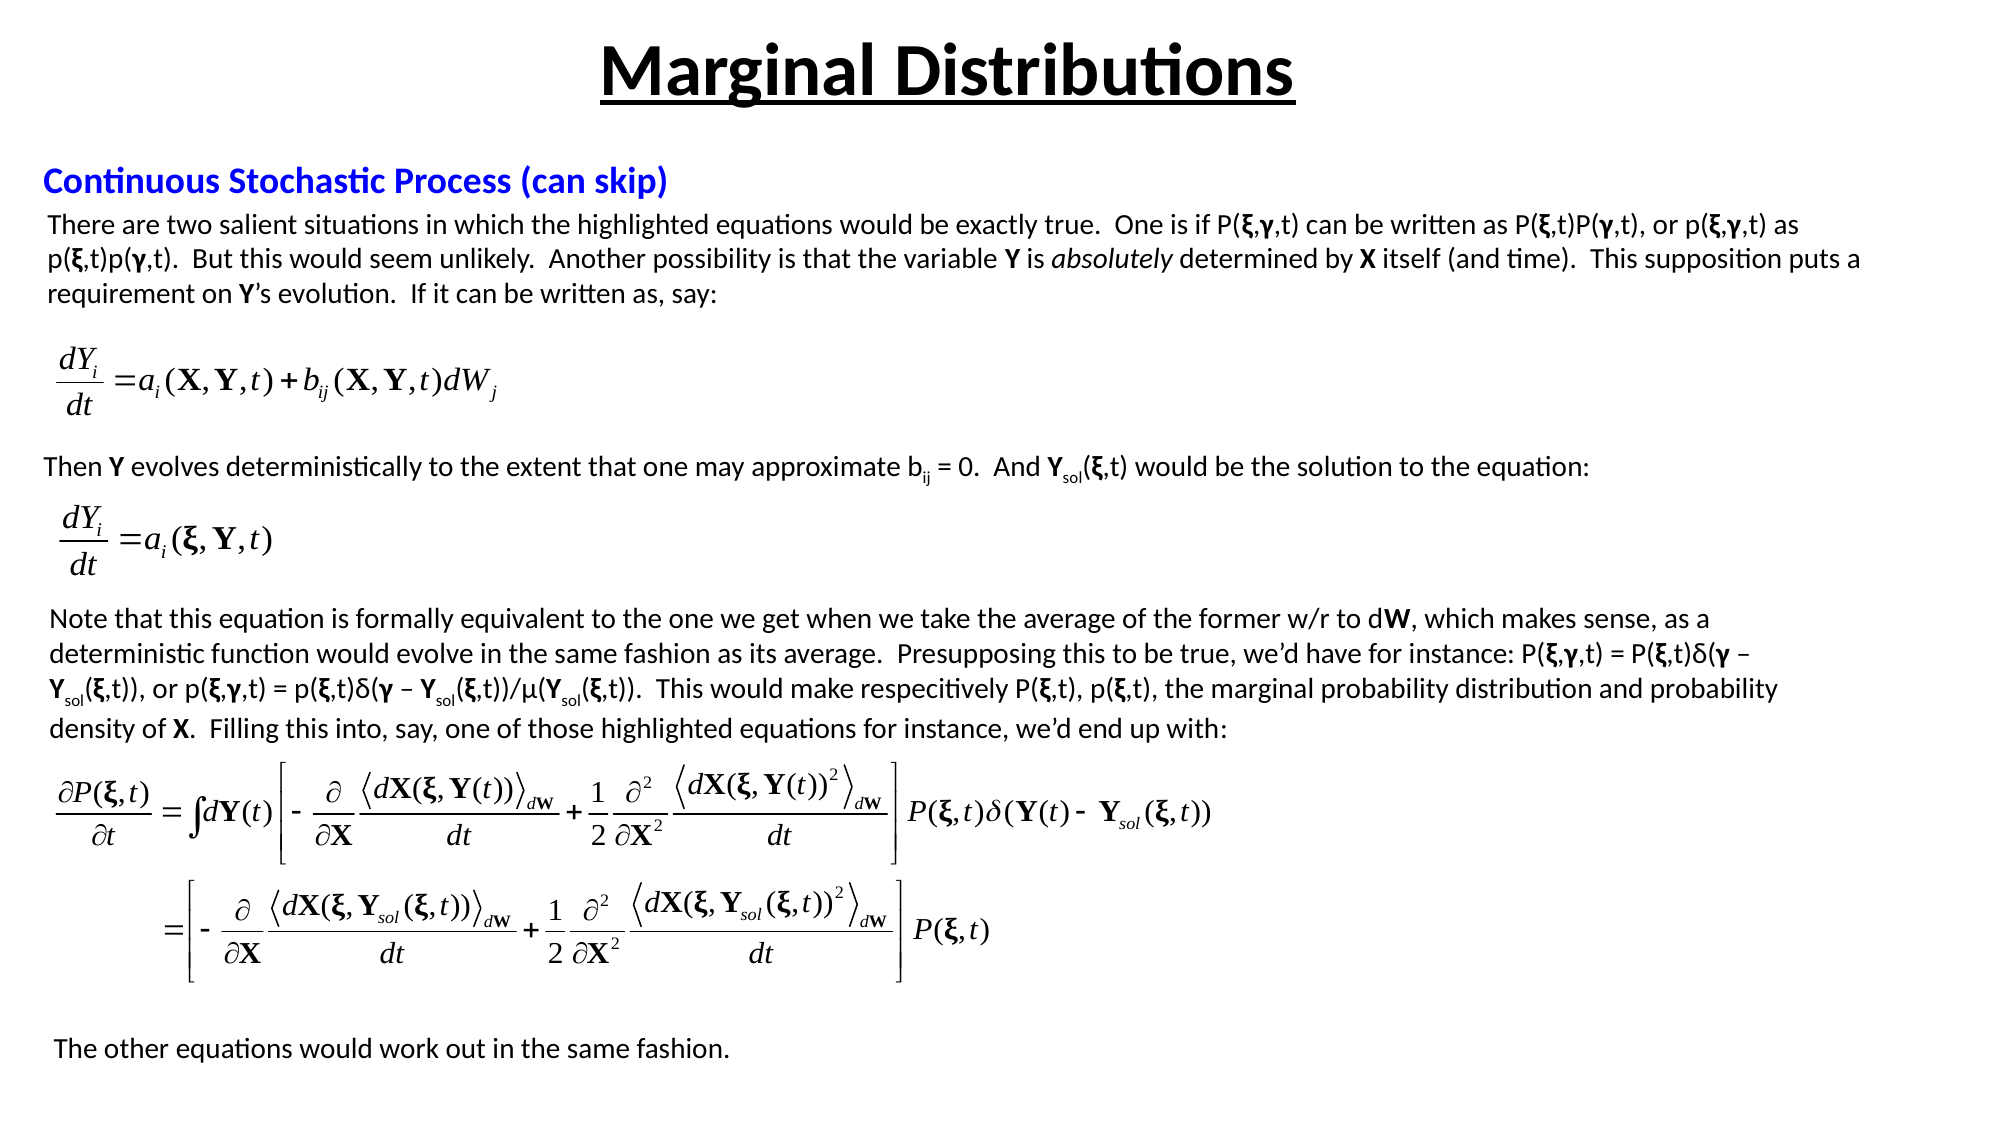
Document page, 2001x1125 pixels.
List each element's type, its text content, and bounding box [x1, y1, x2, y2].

text_box Note that this equation is formally equivalent to the one we get when we take the average of the former w/r to dW, which makes sense, as a deterministic function would evolve in the same fashion as its average. Presupposing this to be true, we’d have for instance: P(ξ,γ,t) = P(ξ,t)δ(γ – Ysol(ξ,t)), or p(ξ,γ,t) = p(ξ,t)δ(γ – Ysol(ξ,t))/μ(Ysol(ξ,t)). This would make respecitively P(ξ,t), p(ξ,t), the marginal probability distribution and probability density of X. Filling this into, say, one of those highlighted equations for instance, we’d end up with: [34, 592, 1868, 752]
text_box Continuous Stochastic Process (can skip) [28, 144, 1057, 210]
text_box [54, 496, 278, 583]
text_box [50, 339, 503, 423]
text_box There are two salient situations in which the highlighted equations would be exactly true. One is if P(ξ,γ,t) can be written as P(ξ,t)P(γ,t), or p(ξ,γ,t) as p(ξ,t)p(γ,t). But this would seem unlikely. Another possibility is that the variable Y is absolutely determined by X itself (and time). This supposition puts a requirement on Y’s evolution. If it can be written as, say: [32, 197, 1926, 318]
text_box Then Y evolves deterministically to the extent that one may approximate bij = 0. And Ysol(ξ,t) would be the solution to the equation: [28, 439, 1827, 495]
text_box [50, 756, 1217, 990]
text_box The other equations would work out in the same fashion. [38, 1022, 759, 1072]
text_box Marginal Distributions [584, 21, 1528, 121]
